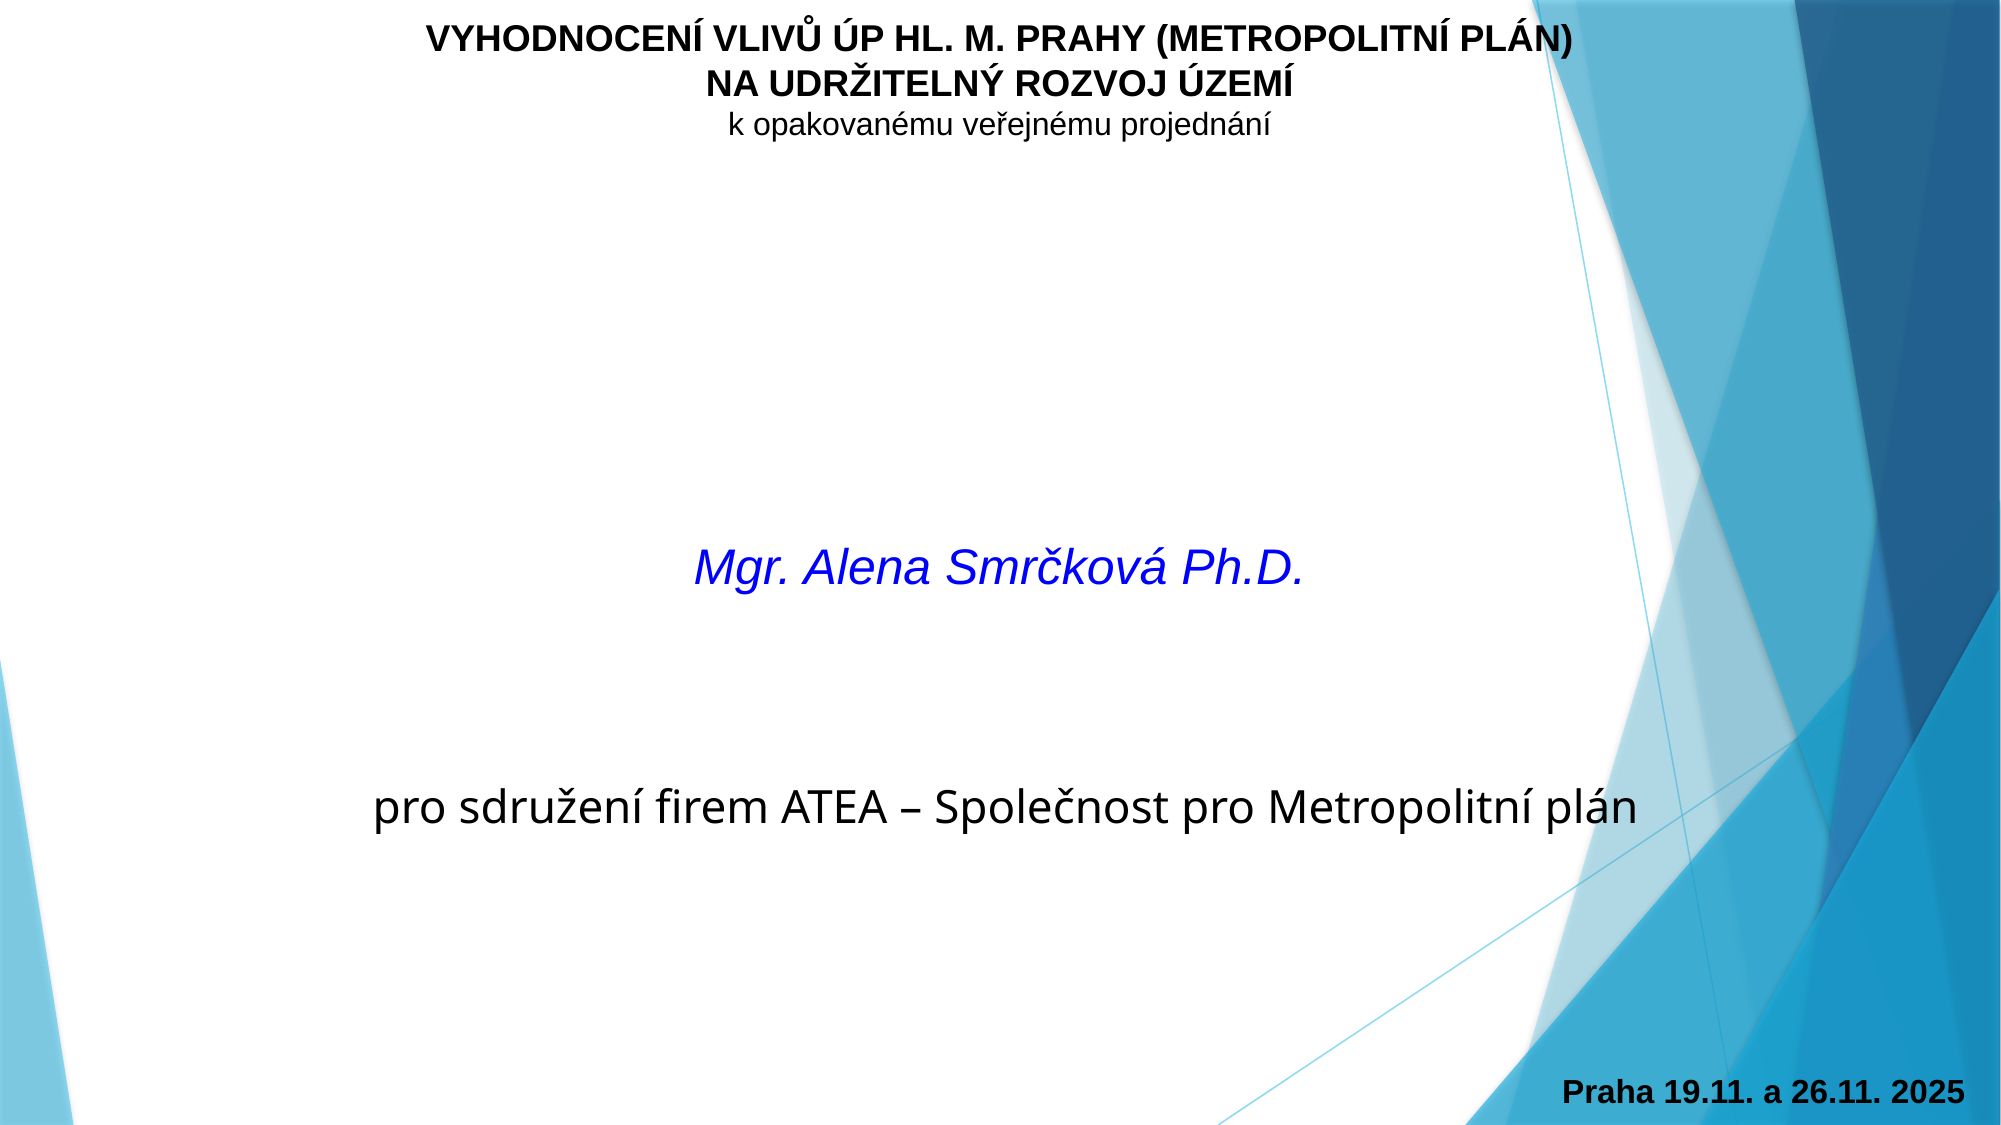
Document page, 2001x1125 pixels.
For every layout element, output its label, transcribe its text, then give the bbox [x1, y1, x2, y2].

text_box Praha 19.11. a 26.11. 2025 [1413, 1062, 1981, 1118]
text_box Mgr. Alena Smrčková Ph.D. [54, 527, 1945, 602]
text_box pro sdružení firem ATEA – Společnost pro Metropolitní plán [55, 770, 1957, 841]
title VYHODNOCENÍ VLIVŮ ÚP HL. M. PRAHY (METROPOLITNÍ PLÁN) NA UDRŽITELNÝ ROZVOJ ÚZEMÍ k opakovanému veřejnému projednání [55, 6, 1945, 369]
